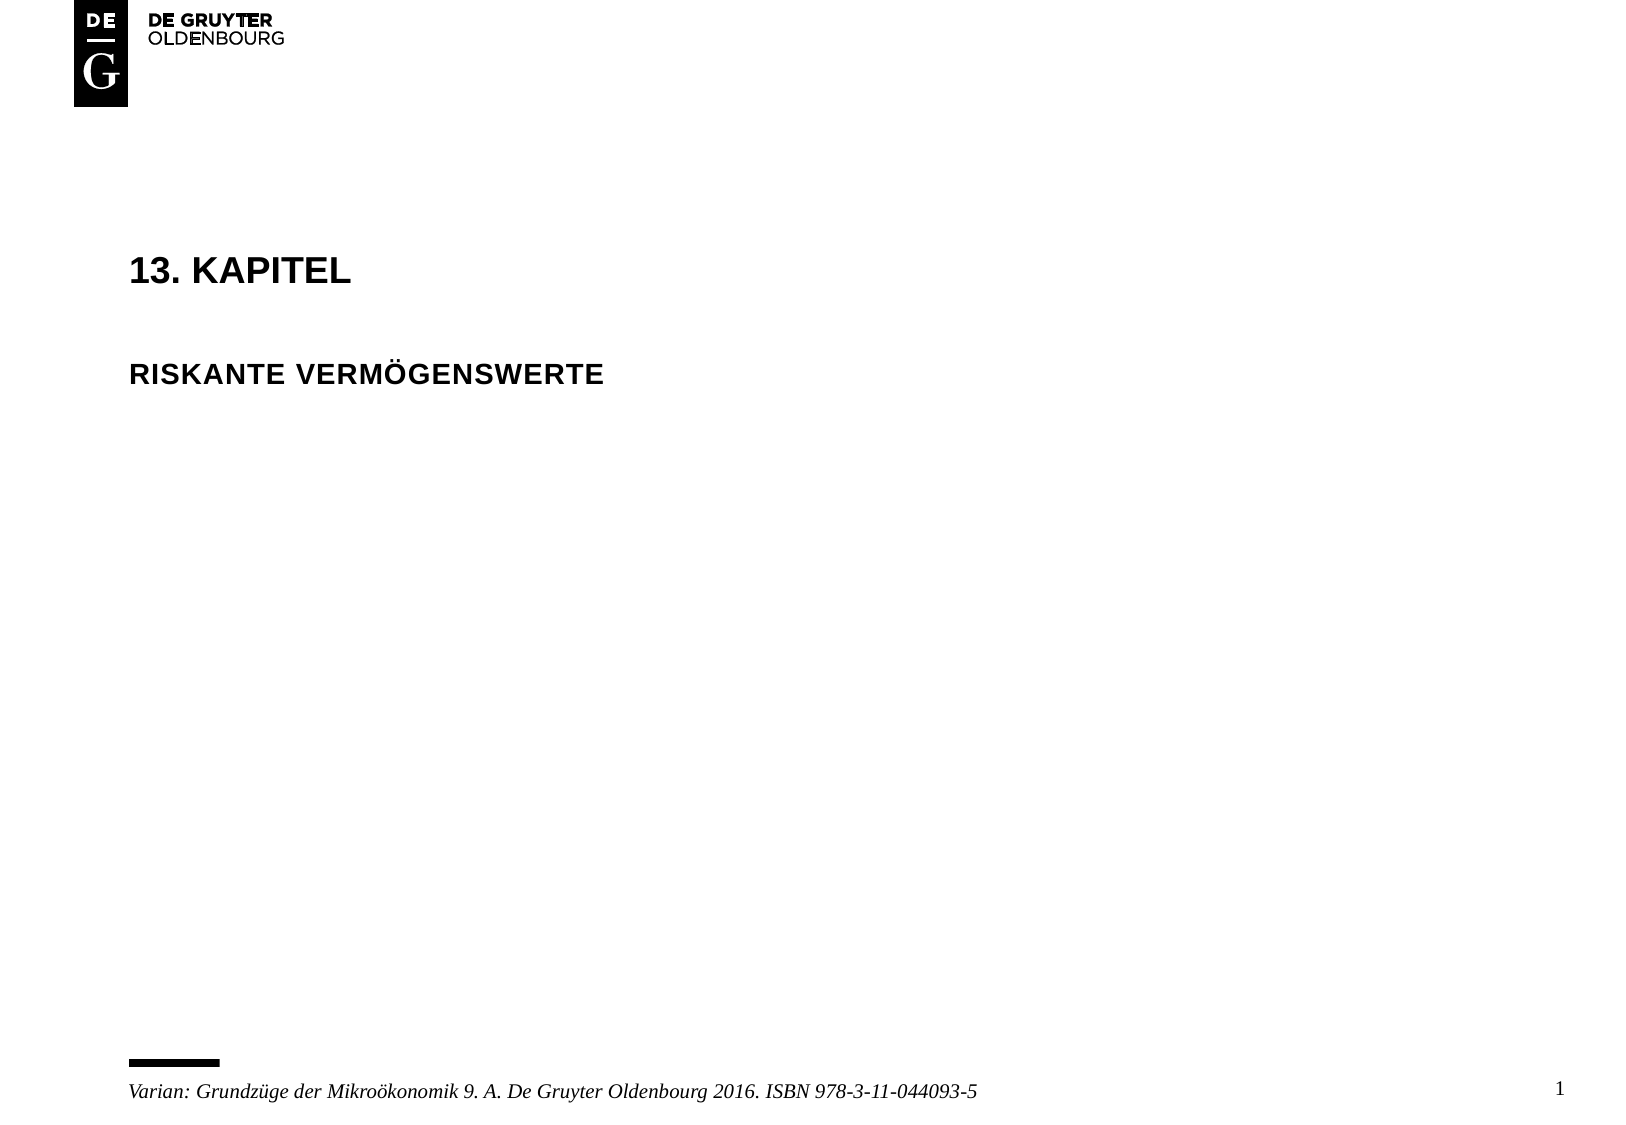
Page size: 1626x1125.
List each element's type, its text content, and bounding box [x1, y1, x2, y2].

title 13. Kapitel [129, 245, 1556, 328]
list Riskante vermögenswerte [129, 355, 1556, 1018]
slide_number 1 [1554, 1074, 1614, 1104]
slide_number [128, 1077, 1539, 1108]
